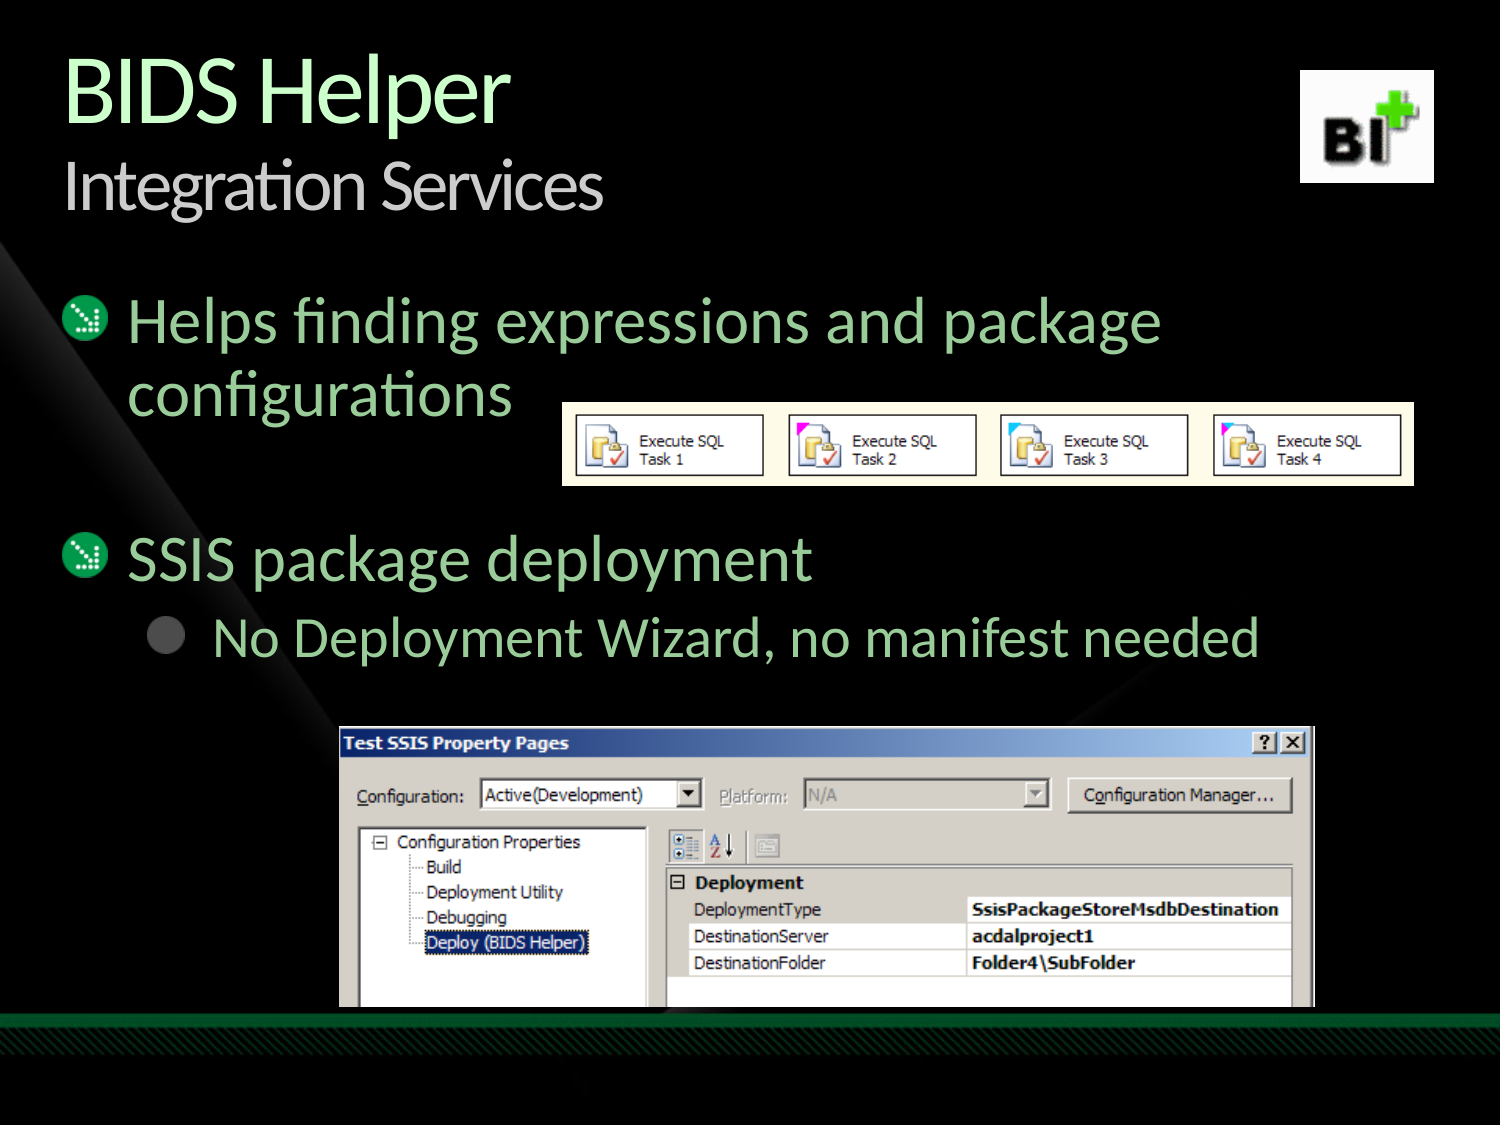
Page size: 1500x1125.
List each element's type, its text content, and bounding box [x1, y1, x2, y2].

list Helps finding expressions and package configurations SSIS package deployment No Deployment Wizard, no manifest needed [62, 286, 1438, 993]
picture [0, 0, 1500, 1125]
title BIDS Helper Integration Services [62, 37, 1438, 229]
